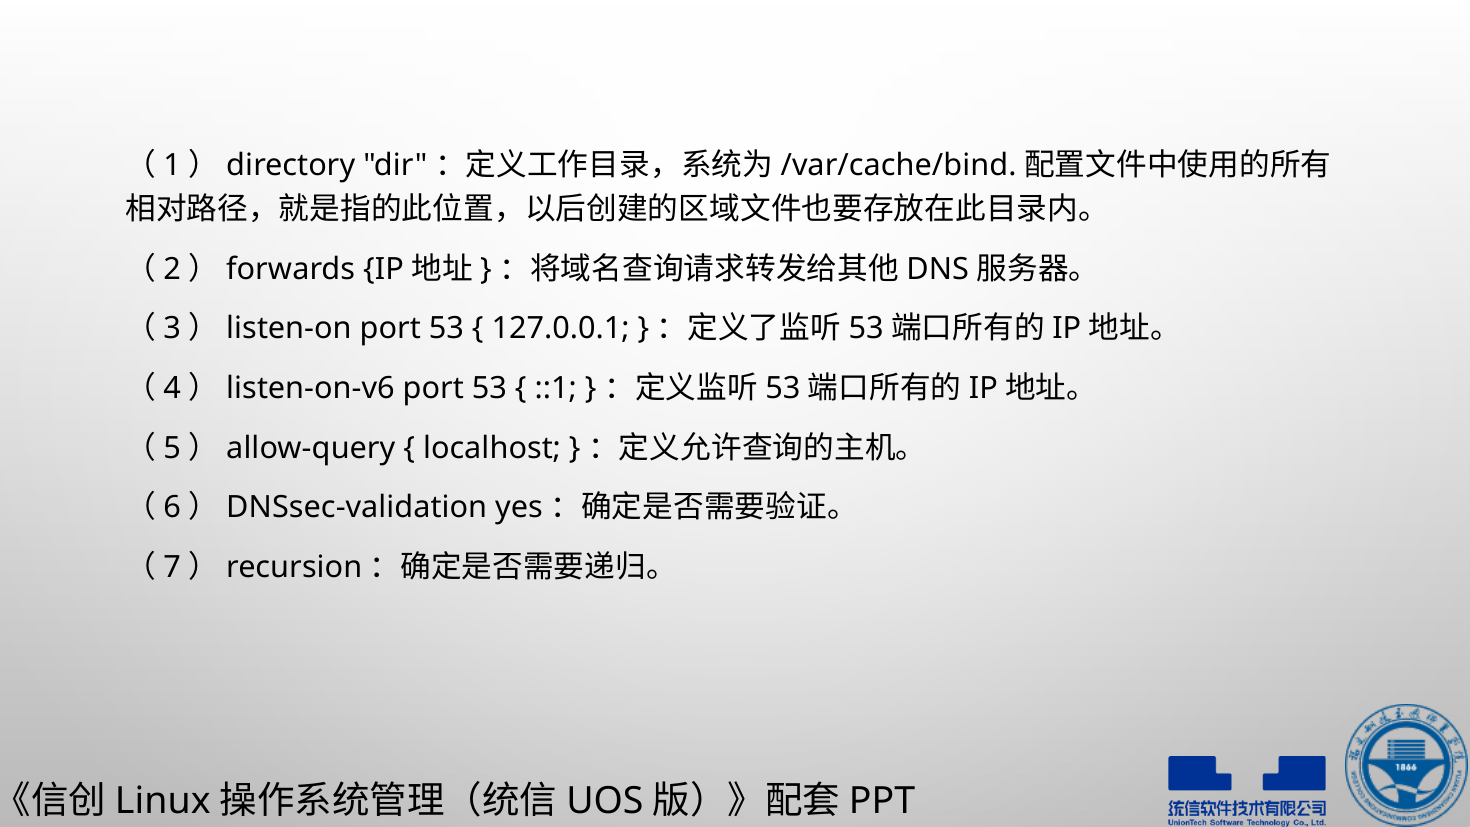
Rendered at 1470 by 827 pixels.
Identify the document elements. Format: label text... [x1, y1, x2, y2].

list （1）directory "dir"：定义工作目录，系统为/var/cache/bind.配置文件中使用的所有相对路径，就是指的此位置，以后创建的区域文件也要存放在此目录内。 （2）forwards {IP地址}：将域名查询请求转发给其他DNS服务器。 （3）listen-on port 53 { 127.0.0.1; }：定义了监听53端口所有的IP地址。 （4）listen-on-v6 port 53 { ::1; }：定义监听53端口所有的IP地址。 （5）allow-query { localhost; }：定义允许查询的主机。 （6）DNSsec-validation yes：确定是否需要验证。 （7）recursion：确定是否需要递归。 [110, 129, 1360, 699]
picture [0, 0, 1470, 827]
